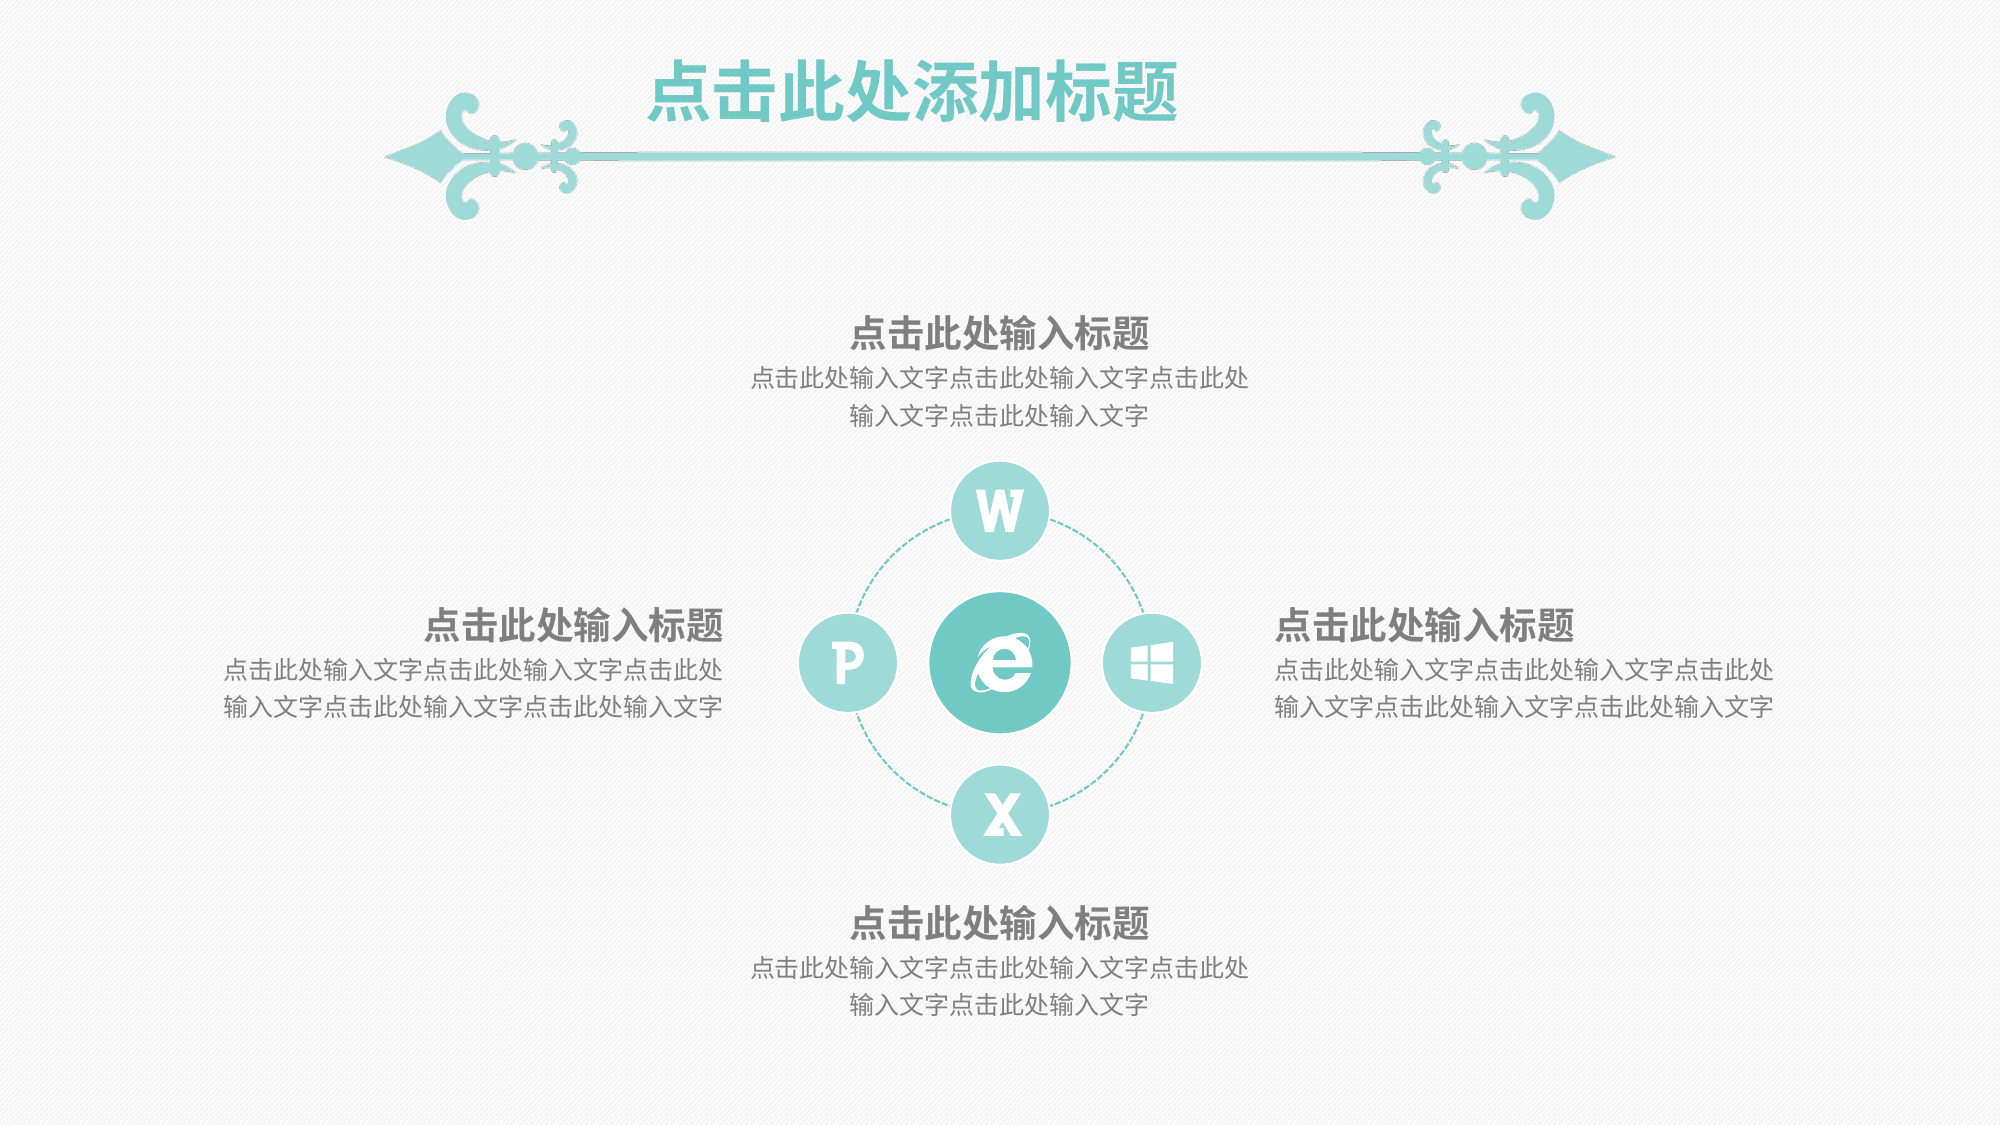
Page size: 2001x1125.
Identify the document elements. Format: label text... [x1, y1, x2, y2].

picture [0, 0, 2001, 1125]
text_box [949, 460, 1051, 562]
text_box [797, 612, 899, 714]
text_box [928, 590, 1072, 735]
text_box 点击此处输入标题 点击此处输入文字点击此处输入文字点击此处输入文字点击此处输入文字点击此处输入文字 [1260, 583, 1809, 730]
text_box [1101, 612, 1203, 714]
text_box 点击此处输入标题 点击此处输入文字点击此处输入文字点击此处输入文字点击此处输入文字 [725, 291, 1275, 438]
text_box 点击此处输入标题 点击此处输入文字点击此处输入文字点击此处输入文字点击此处输入文字点击此处输入文字 [190, 583, 739, 730]
text_box 点击此处添加标题 [630, 42, 1370, 91]
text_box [949, 764, 1051, 866]
text_box [857, 520, 1143, 805]
text_box 点击此处输入标题 点击此处输入文字点击此处输入文字点击此处输入文字点击此处输入文字 [725, 881, 1275, 1027]
